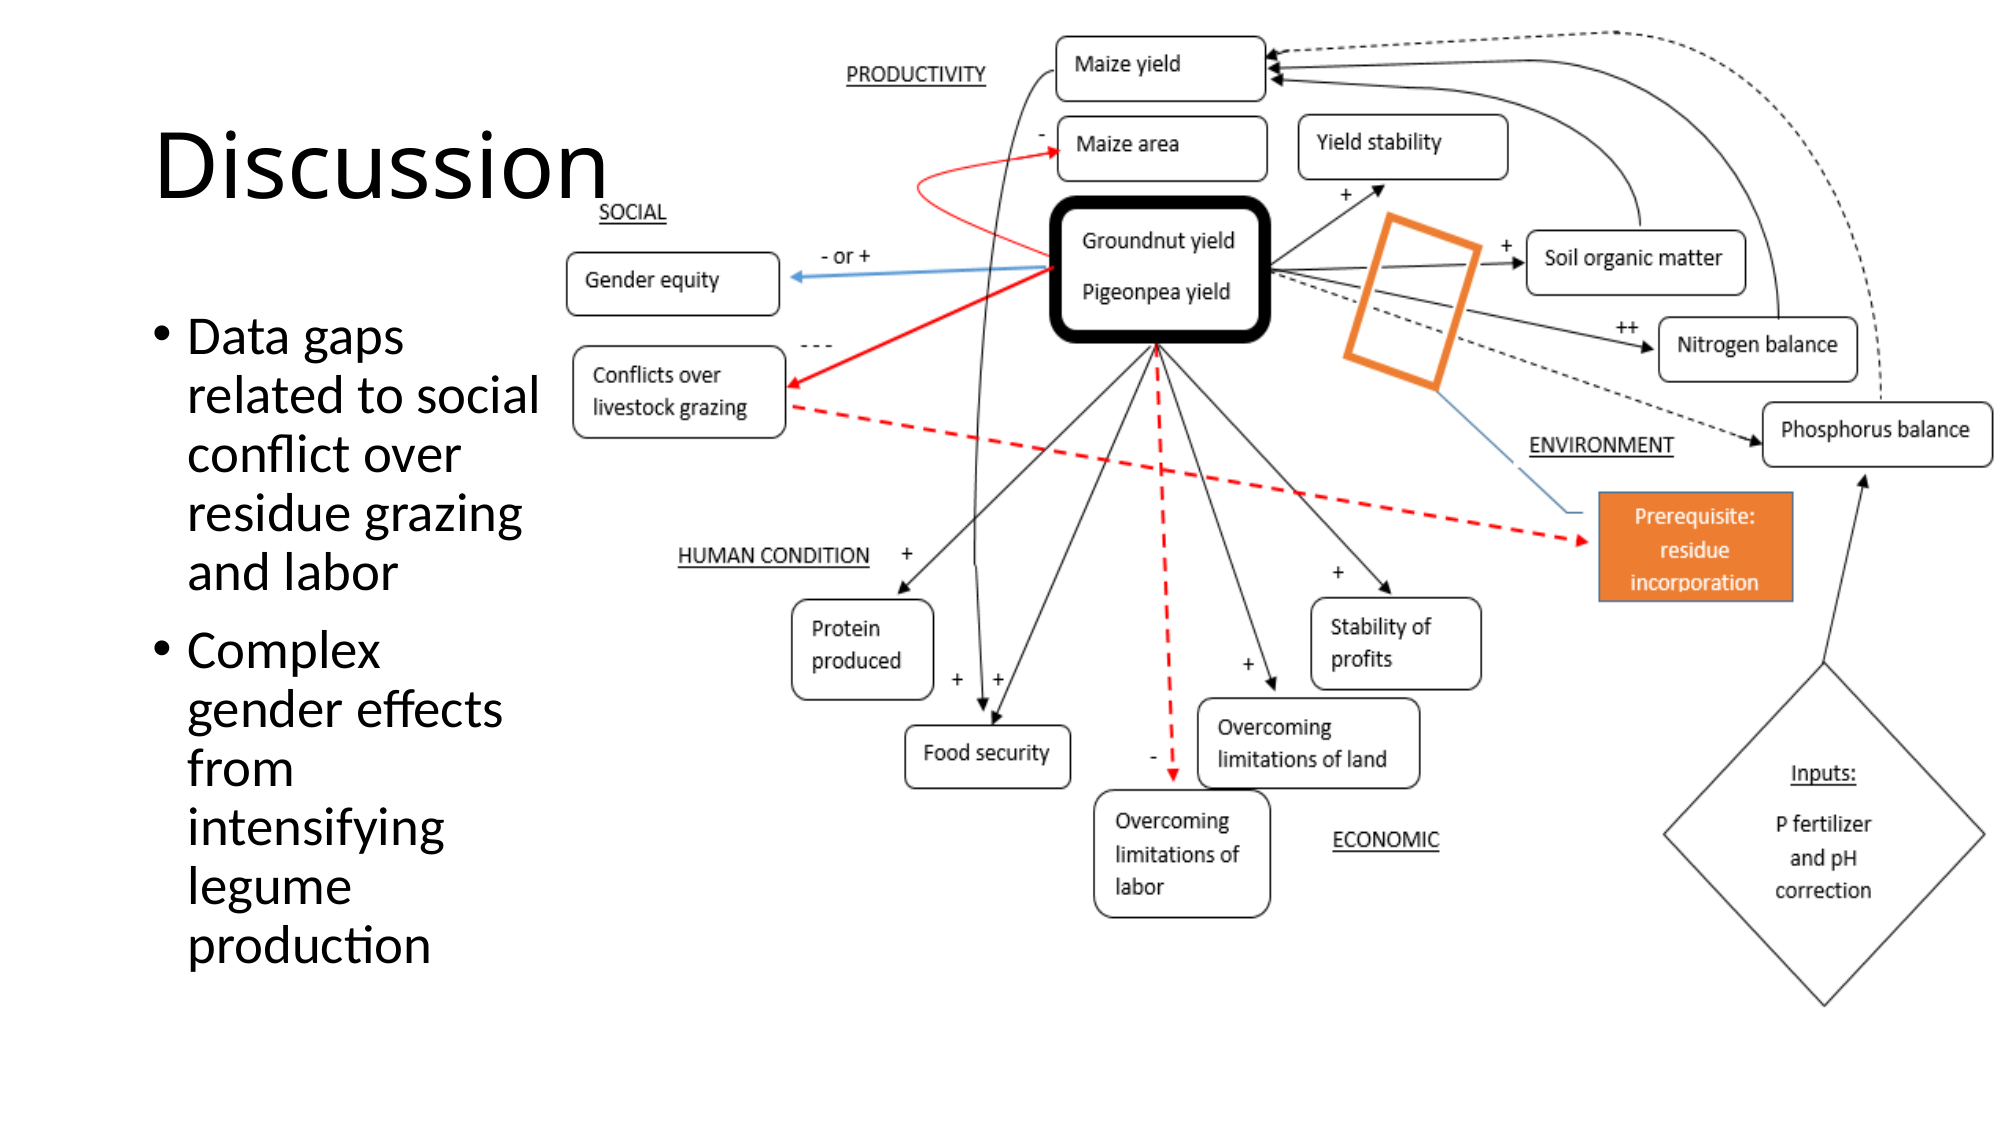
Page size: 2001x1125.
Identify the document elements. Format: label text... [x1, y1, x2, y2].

title Discussion [137, 59, 527, 278]
list Data gaps related to social conflict over residue grazing and labor Complex gender effects from intensifying legume production [137, 299, 527, 1014]
picture [527, 2, 2000, 1014]
